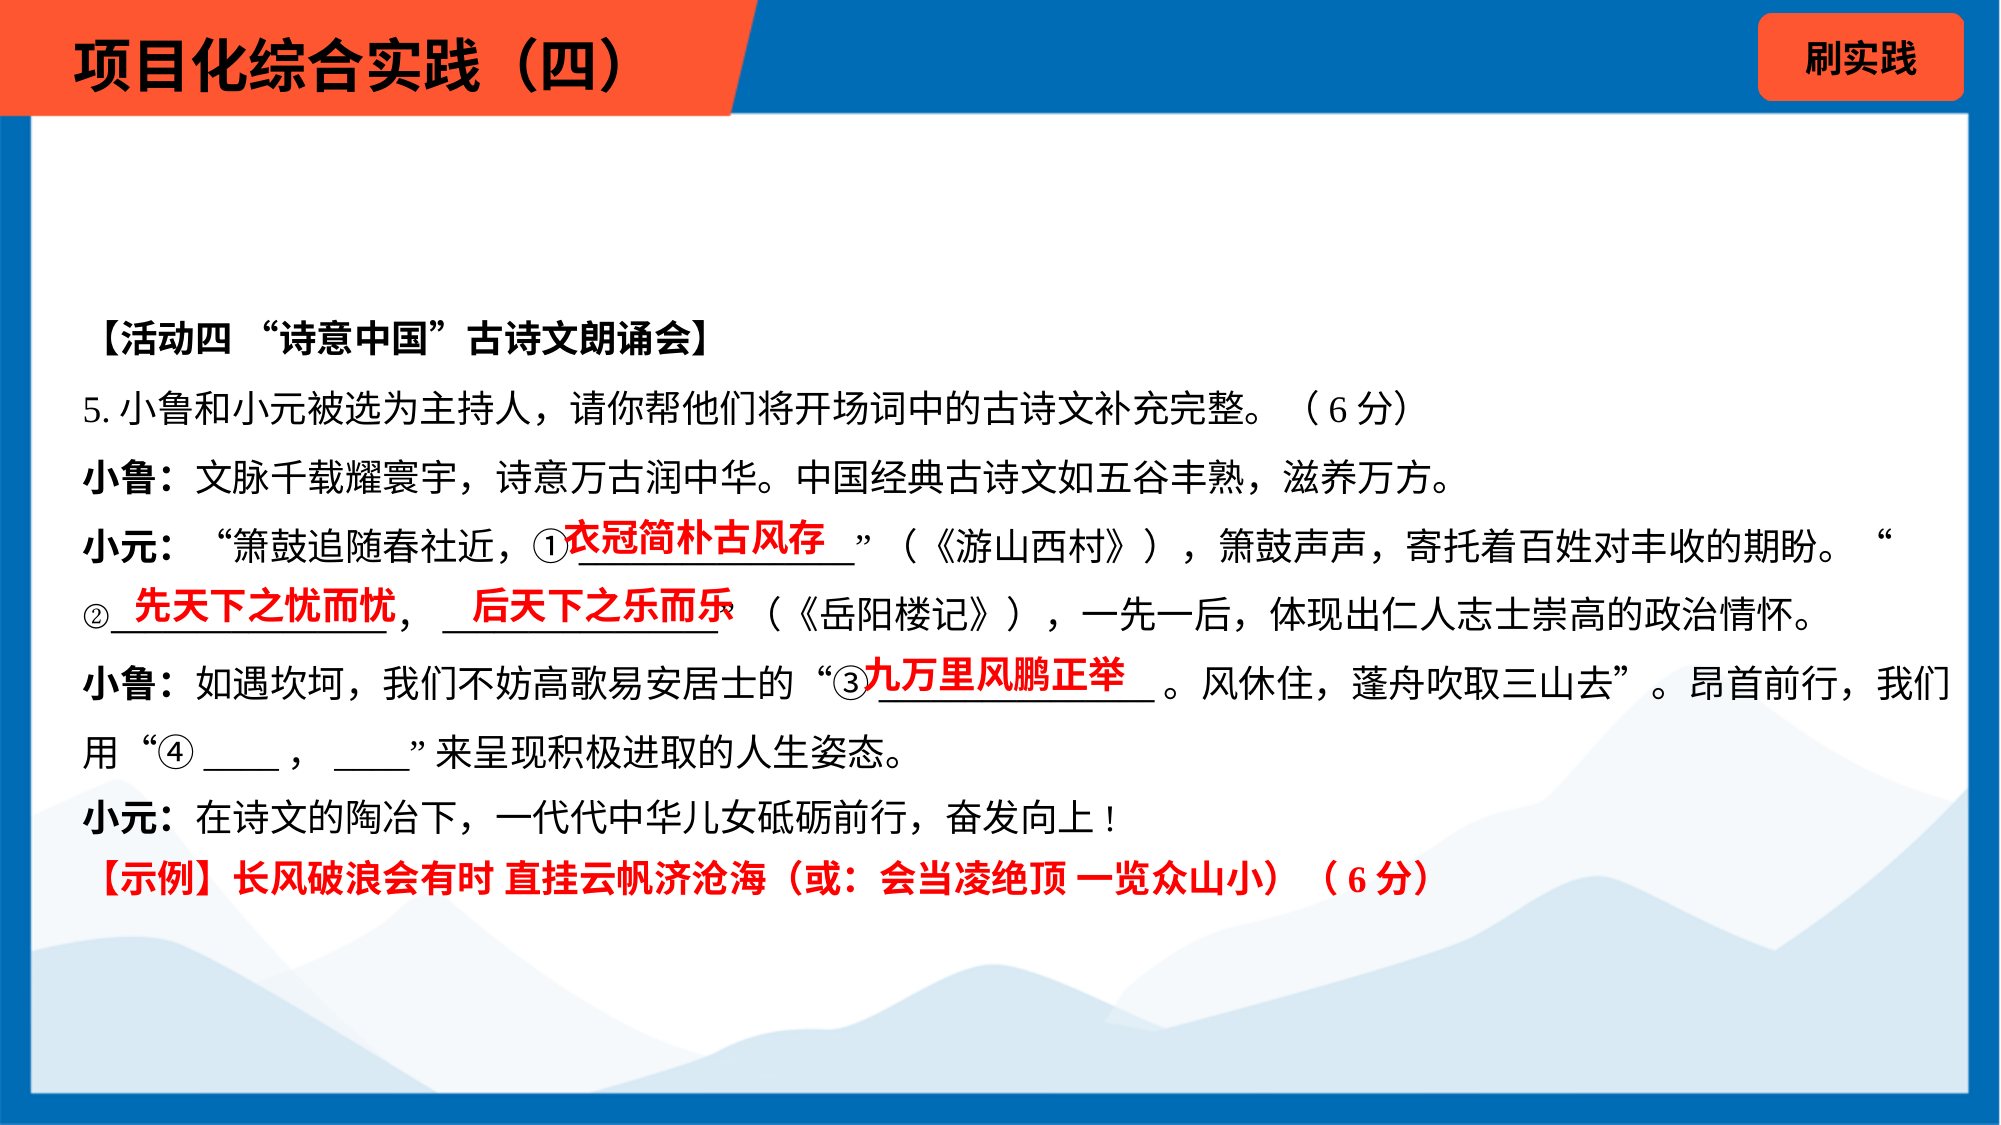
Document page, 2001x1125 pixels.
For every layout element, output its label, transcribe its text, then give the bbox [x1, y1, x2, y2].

text_box 5.小鲁和小元被选为主持人，请你帮他们将开场词中的古诗文补充完整。（6分） 小鲁：文脉千载耀寰宇，诗意万古润中华。中国经典古诗文如五谷丰熟，滋养万方。 小元：“箫鼓追随春社近，①________________”（《游山西村》），箫鼓声声，寄托着百姓对丰收的期盼。“ ②________________，________________”（《岳阳楼记》），一先一后，体现出仁人志士崇高的政治情怀。 小鲁：如遇坎坷，我们不妨高歌易安居士的“③________________。风休住，蓬舟吹取三山去”。昂首前行，我们 用“④____，____”来呈现积极进取的人生姿态。 小元：在诗文的陶冶下，一代代中华儿女砥砺前行，奋发向上! [82, 361, 1917, 833]
text_box 九万里风鹏正举 [850, 631, 1140, 690]
text_box 衣冠简朴古风存 [550, 493, 840, 553]
text_box 【活动四 “诗意中国”古诗文朗诵会】 [82, 295, 1917, 354]
text_box 【示例】长风破浪会有时 直挂云帆济沧海（或：会当凌绝顶 一览众山小）（6分） [82, 835, 1917, 894]
picture [0, 0, 2000, 1125]
text_box 后天下之乐而乐 [458, 562, 749, 621]
text_box 先天下之忧而忧 [120, 562, 411, 621]
